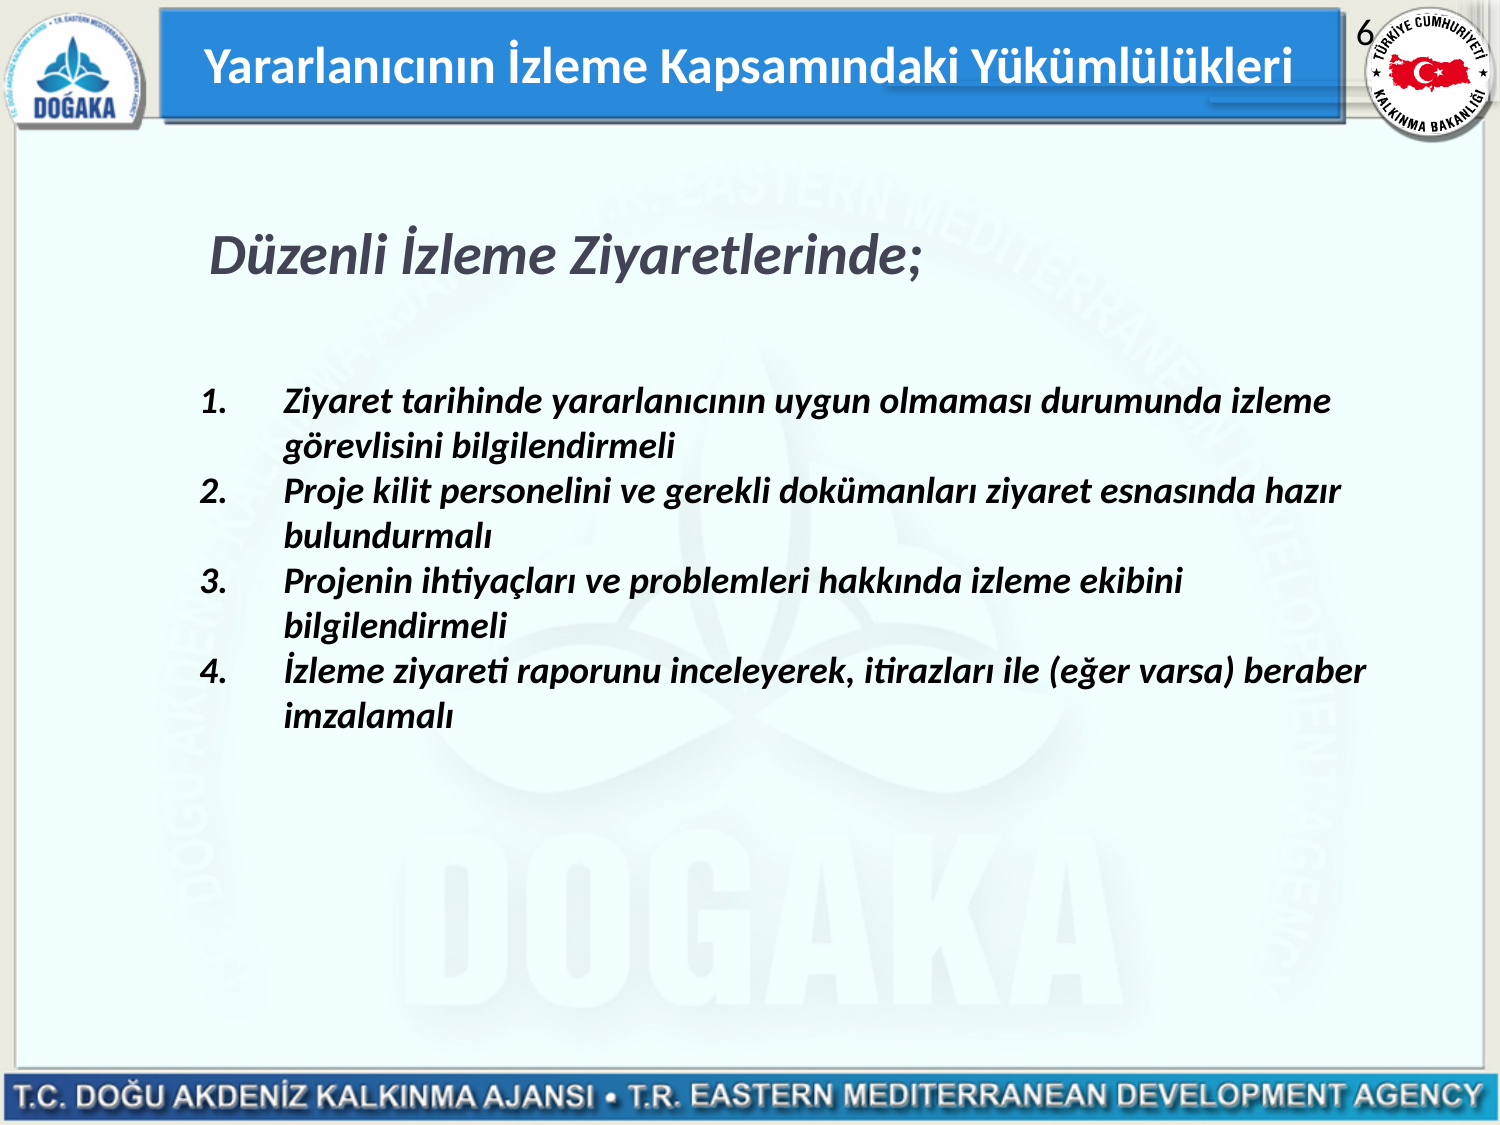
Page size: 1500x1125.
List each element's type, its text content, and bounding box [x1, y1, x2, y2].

picture [0, 0, 1500, 1125]
text_box Düzenli İzleme Ziyaretlerinde; [194, 187, 1425, 315]
slide_number 6 [1340, 0, 1466, 61]
list Ziyaret tarihinde yararlanıcının uygun olmaması durumunda izleme görevlisini bilgilendirmeli Proje kilit personelini ve gerekli dokümanları ziyaret esnasında hazır bulundurmalı Projenin ihtiyaçları ve problemleri hakkında izleme ekibini bilgilendirmeli İzleme ziyareti raporunu inceleyerek, itirazları ile (eğer varsa) beraber imzalamalı [75, 369, 1425, 917]
text_box Yararlanıcının İzleme Kapsamındaki Yükümlülükleri [182, 0, 1317, 126]
